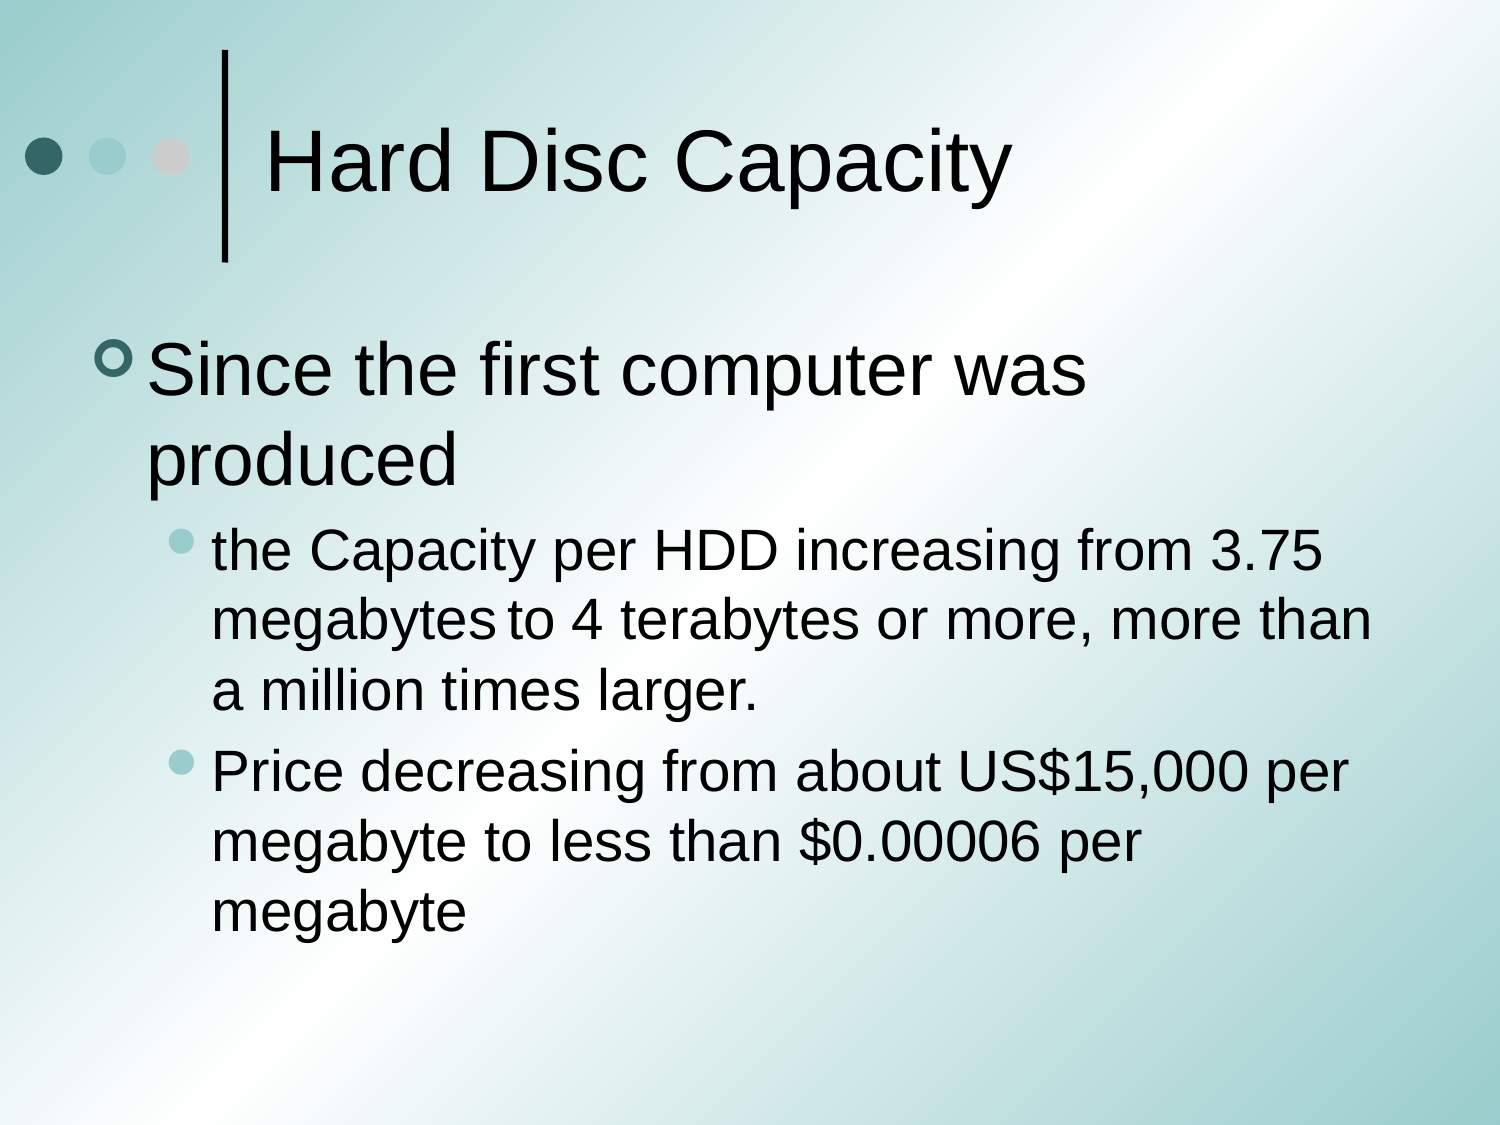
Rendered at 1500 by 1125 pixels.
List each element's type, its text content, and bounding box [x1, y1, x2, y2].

list Since the first computer was produced the Capacity per HDD increasing from 3.75 megabytes to 4 terabytes or more, more than a million times larger. Price decreasing from about US$15,000 per megabyte to less than $0.00006 per megabyte [74, 312, 1426, 988]
title Hard Disc Capacity [249, 30, 1401, 282]
